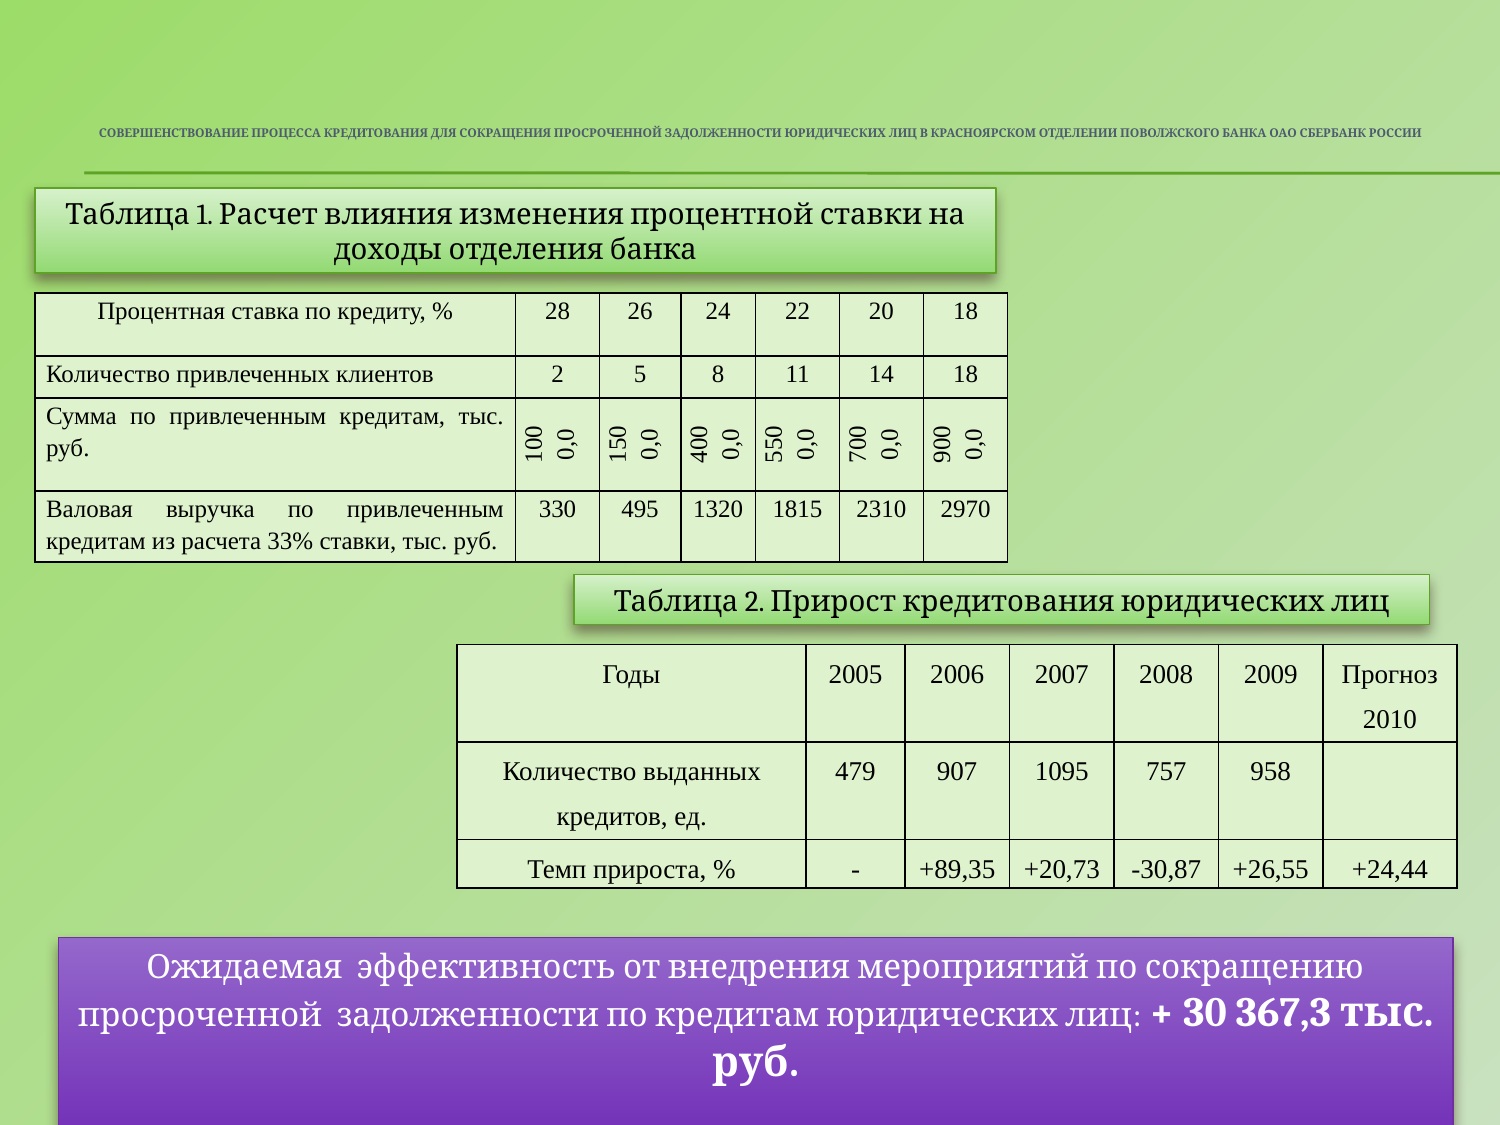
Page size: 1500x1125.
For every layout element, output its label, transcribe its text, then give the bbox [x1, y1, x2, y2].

title Совершенствование процесса кредитования для сокращения просроченной задолженности юридических лиц в Красноярском отделении Поволжского банка ОАО Сбербанк России [46, 117, 1472, 207]
table_cell 4000,0 [682, 399, 755, 490]
table_header Годы [458, 645, 805, 741]
table_cell 11 [756, 357, 839, 397]
table_header 24 [682, 294, 755, 355]
table_cell [1324, 743, 1456, 839]
table_cell 958 [1219, 743, 1322, 839]
text_box Таблица 1. Расчет влияния изменения процентной ставки на доходы отделения банка [34, 187, 997, 274]
table_cell 7000,0 [840, 399, 923, 490]
table_cell Валовая выручка по привлеченным кредитам из расчета 33% ставки, тыс. руб. [36, 492, 515, 561]
table_cell 5500,0 [756, 399, 839, 490]
table_cell +24,44 [1324, 840, 1456, 887]
table_cell 18 [924, 357, 1007, 397]
table_cell 8 [682, 357, 755, 397]
table_cell 907 [906, 743, 1009, 839]
table_header Прогноз 2010 [1324, 645, 1456, 741]
table_cell -30,87 [1115, 840, 1218, 887]
table_header Процентная ставка по кредиту, % [36, 294, 515, 355]
table_header 2009 [1219, 645, 1322, 741]
table_header 28 [516, 294, 599, 355]
table_header 20 [840, 294, 923, 355]
table_header 2008 [1115, 645, 1218, 741]
table_cell +20,73 [1010, 840, 1113, 887]
table_cell 1320 [682, 492, 755, 561]
table_header 2007 [1010, 645, 1113, 741]
table_cell 330 [516, 492, 599, 561]
table_cell Сумма по привлеченным кредитам, тыс. руб. [36, 399, 515, 490]
table_header 2005 [807, 645, 904, 741]
table_cell 479 [807, 743, 904, 839]
table_header 22 [756, 294, 839, 355]
table_cell +89,35 [906, 840, 1009, 887]
table_cell 495 [600, 492, 680, 561]
table_header 2006 [906, 645, 1009, 741]
table_cell 5 [600, 357, 680, 397]
table_cell +26,55 [1219, 840, 1322, 887]
table_cell 2970 [924, 492, 1007, 561]
table_cell - [807, 840, 904, 887]
table_cell 1815 [756, 492, 839, 561]
table_header 26 [600, 294, 680, 355]
text_box Ожидаемая эффективность от внедрения мероприятий по сокращению просроченной задолженности по кредитам юридических лиц: + 30 367,3 тыс. руб. [58, 937, 1454, 1125]
table_cell 1095 [1010, 743, 1113, 839]
table_cell Количество привлеченных клиентов [36, 357, 515, 397]
table_cell 1500,0 [600, 399, 680, 490]
text_box Таблица 2. Прирост кредитования юридических лиц [573, 574, 1430, 625]
table_cell 9000,0 [924, 399, 1007, 490]
table_cell 2310 [840, 492, 923, 561]
table_cell Количество выданных кредитов, ед. [458, 743, 805, 839]
table_cell 2 [516, 357, 599, 397]
table_cell 14 [840, 357, 923, 397]
table_cell Темп прироста, % [458, 840, 805, 887]
table_header 18 [924, 294, 1007, 355]
table_cell 1000,0 [516, 399, 599, 490]
table_cell 757 [1115, 743, 1218, 839]
